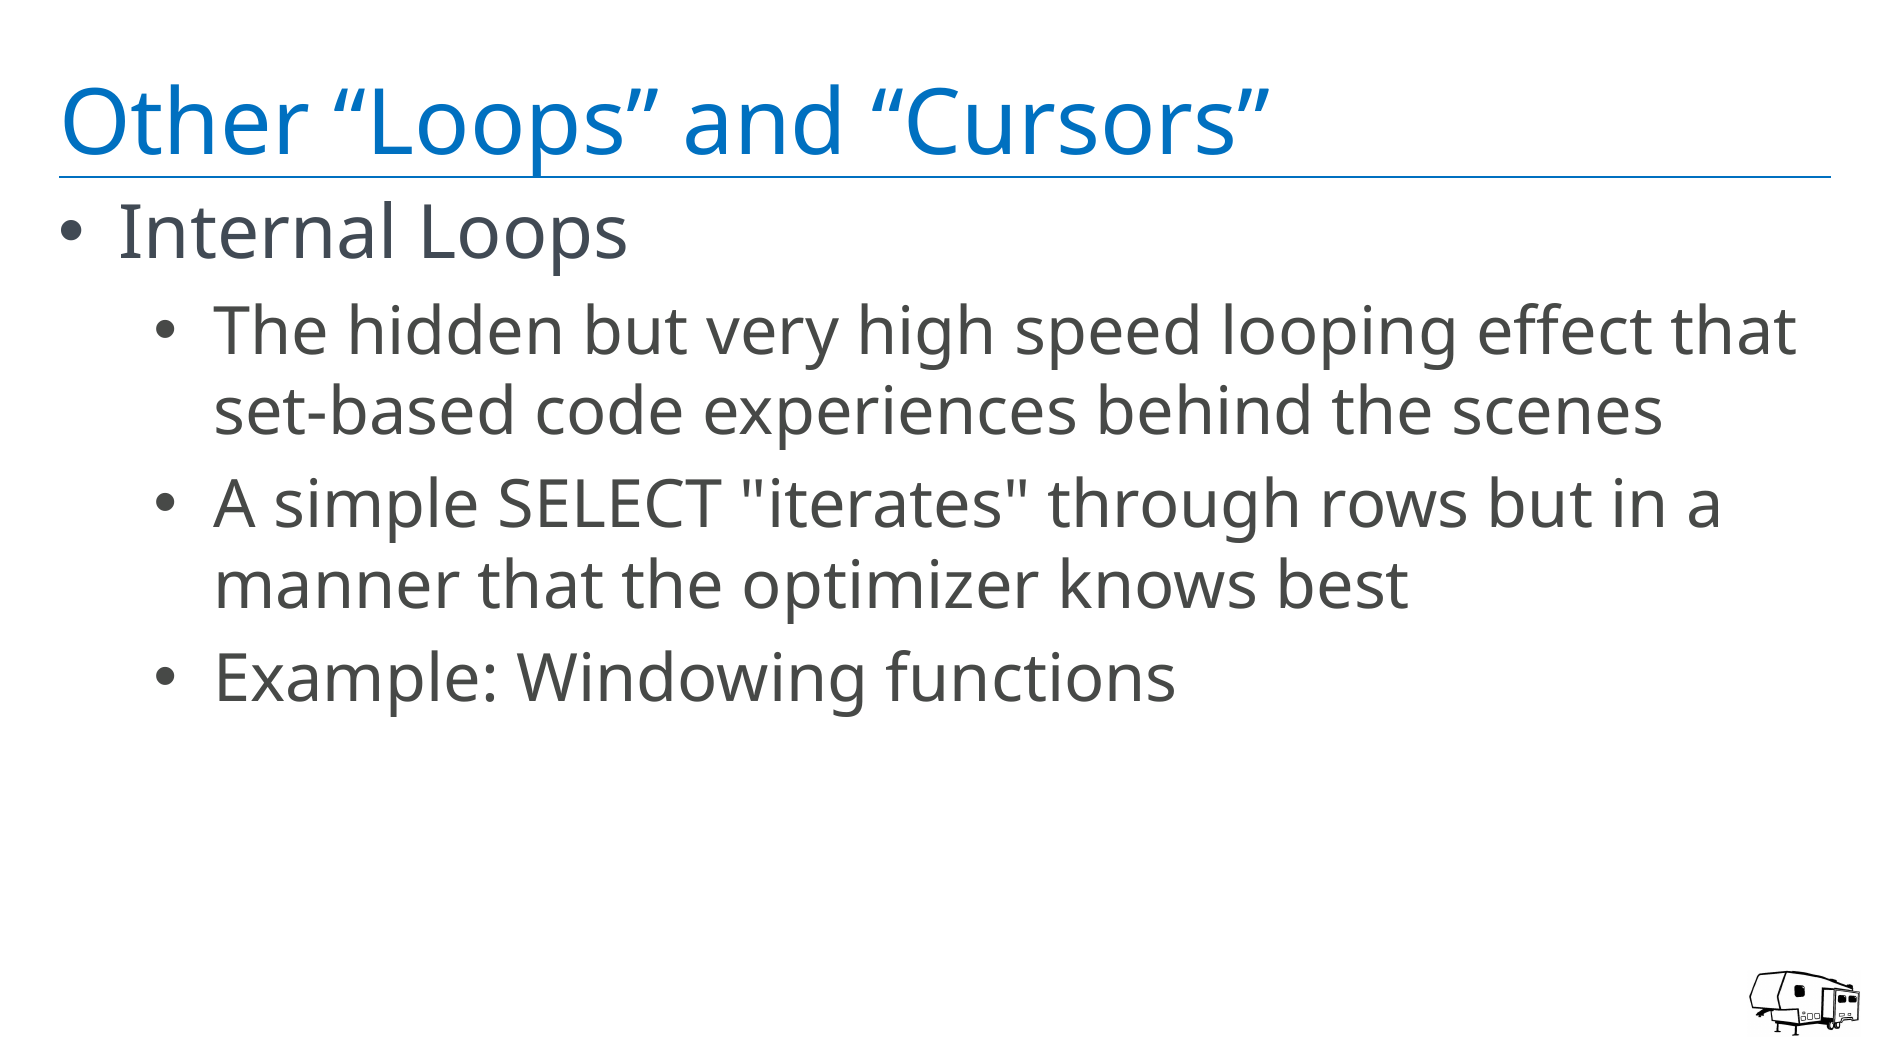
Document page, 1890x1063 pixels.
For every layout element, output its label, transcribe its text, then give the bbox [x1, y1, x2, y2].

picture [1747, 970, 1861, 1037]
list Internal Loops The hidden but very high speed looping effect that set-based code experiences behind the scenes A simple SELECT "iterates" through rows but in a manner that the optimizer knows best Example: Windowing functions [59, 193, 1831, 1034]
title Other “Loops” and “Cursors” [59, 59, 1831, 176]
